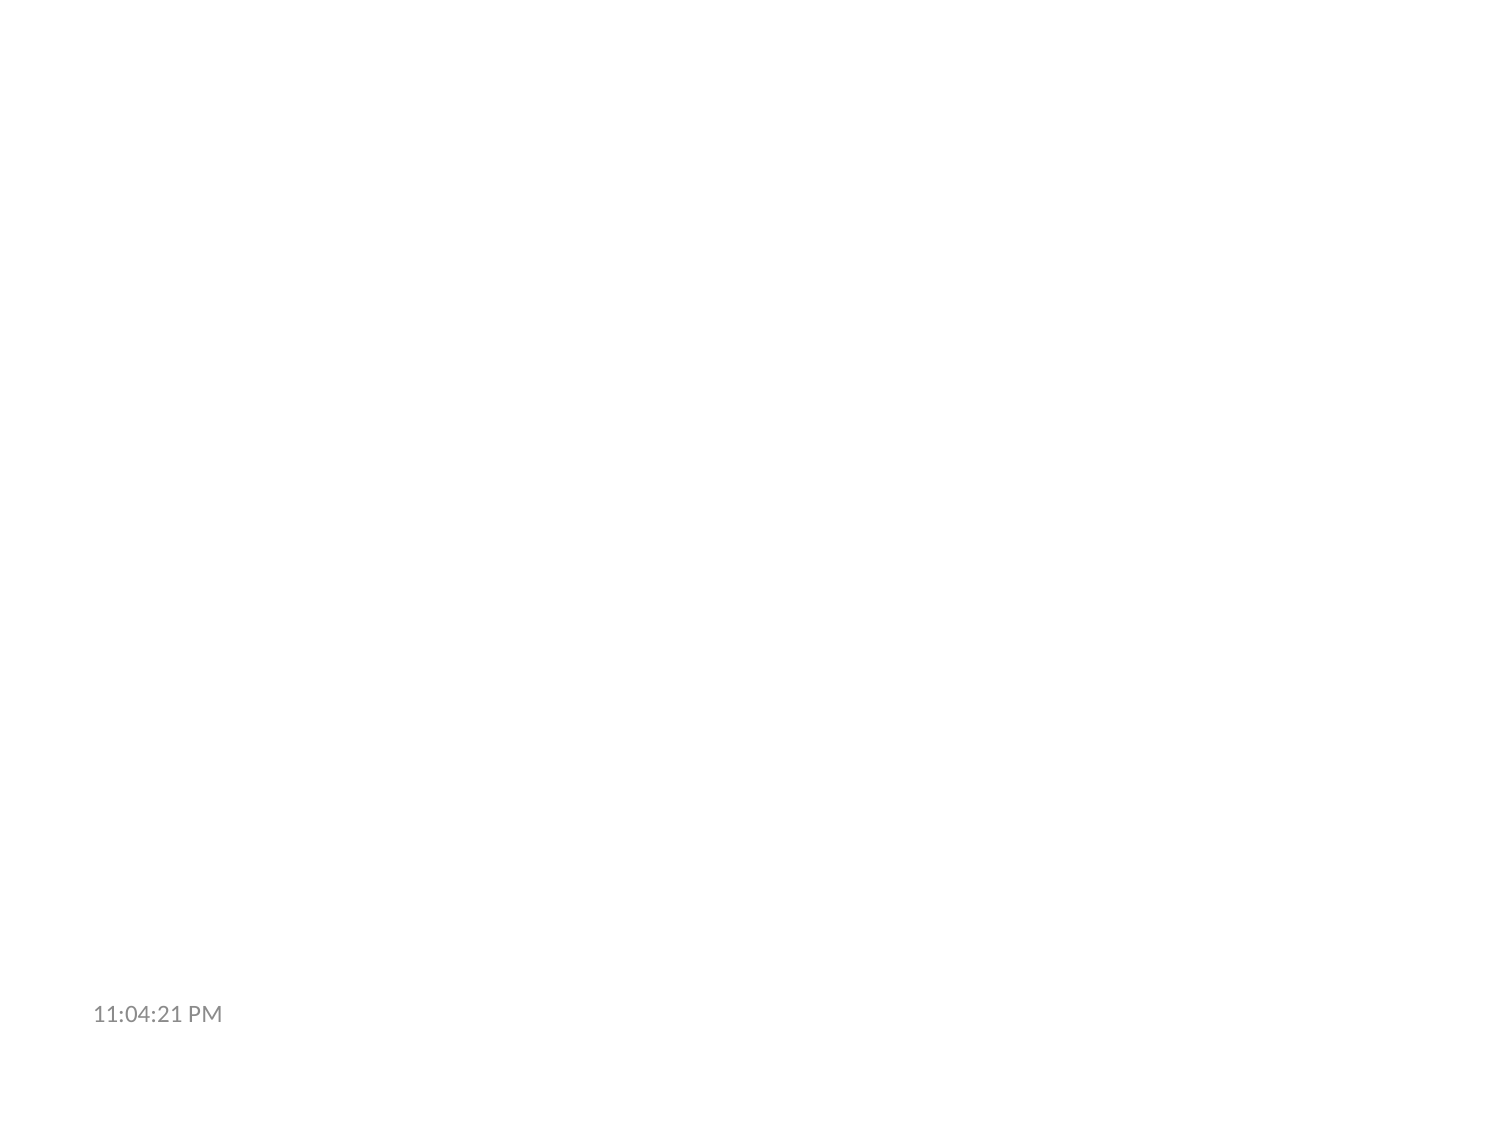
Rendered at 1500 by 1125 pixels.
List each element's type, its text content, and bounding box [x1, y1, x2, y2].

text_box 3:35:09 PM [77, 982, 428, 1043]
